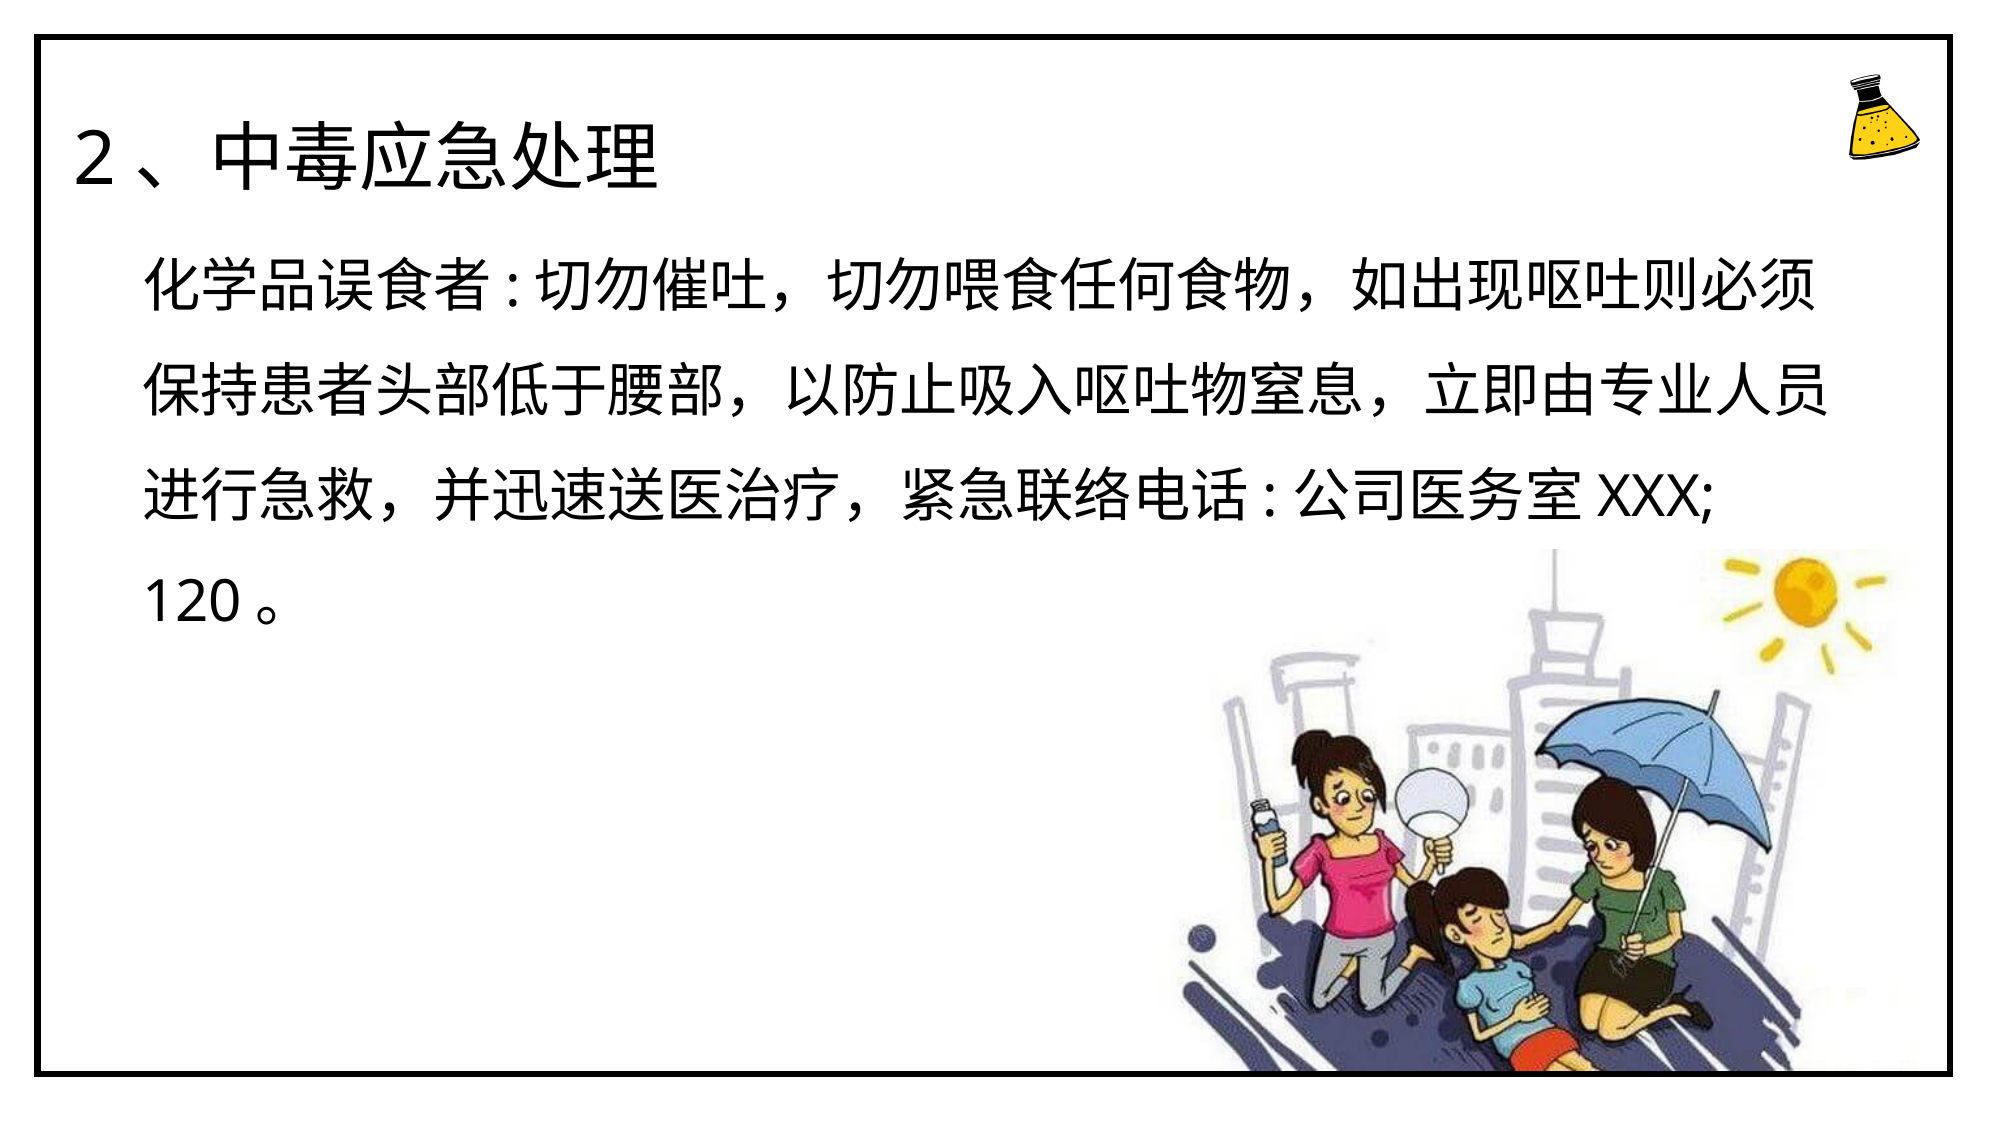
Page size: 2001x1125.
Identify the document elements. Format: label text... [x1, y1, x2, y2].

title 2、中毒应急处理 [0, 112, 1869, 300]
picture [1137, 549, 1919, 1071]
picture [1849, 74, 1920, 160]
text_box 化学品误食者:切勿催吐，切勿喂食任何食物，如出现呕吐则必须保持患者头部低于腰部，以防止吸入呕吐物窒息，立即由专业人员进行急救，并迅速送医治疗，紧急联络电话:公司医务室XXX; 120。 [127, 206, 1863, 641]
